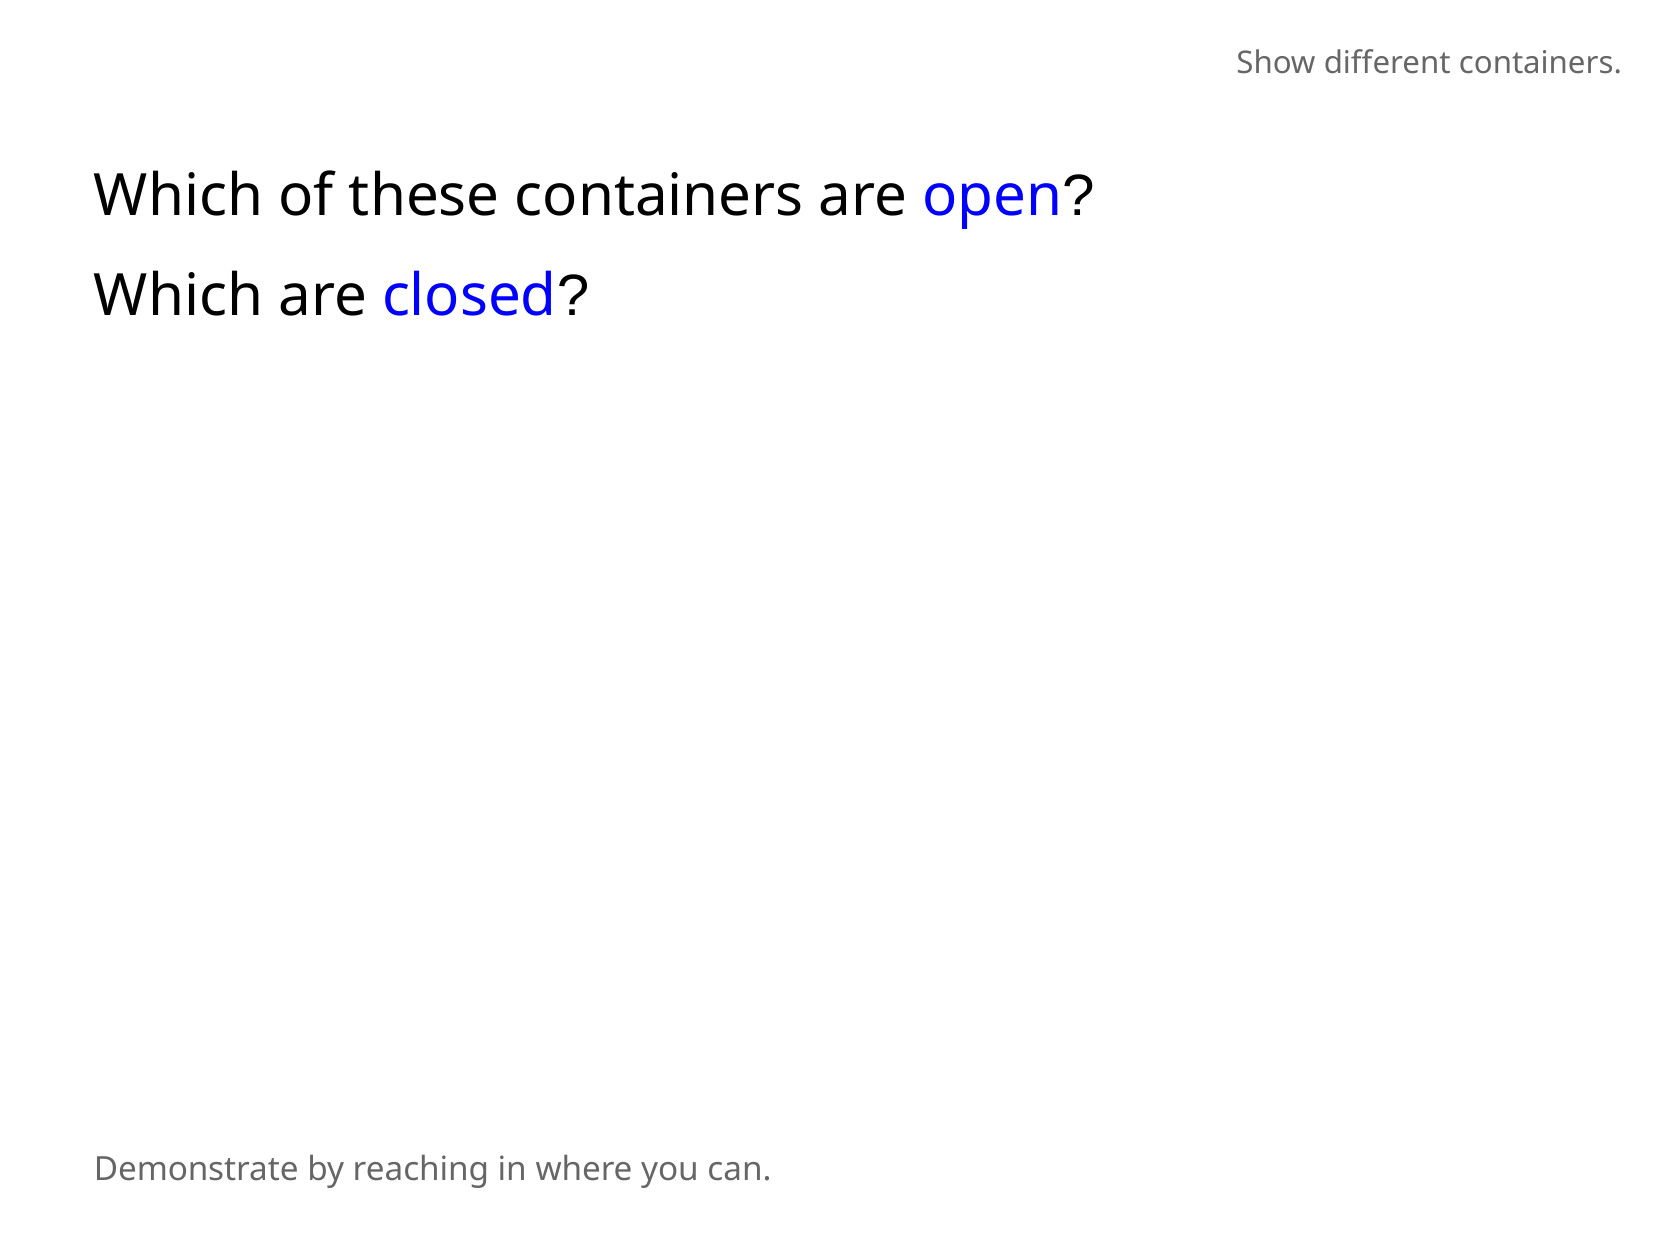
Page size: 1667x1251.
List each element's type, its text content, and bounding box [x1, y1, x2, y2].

text_box Which of these containers are open? Which are closed? [79, 139, 1474, 335]
text_box Show different containers. [551, 35, 1638, 88]
text_box Demonstrate by reaching in where you can. [79, 1139, 829, 1195]
